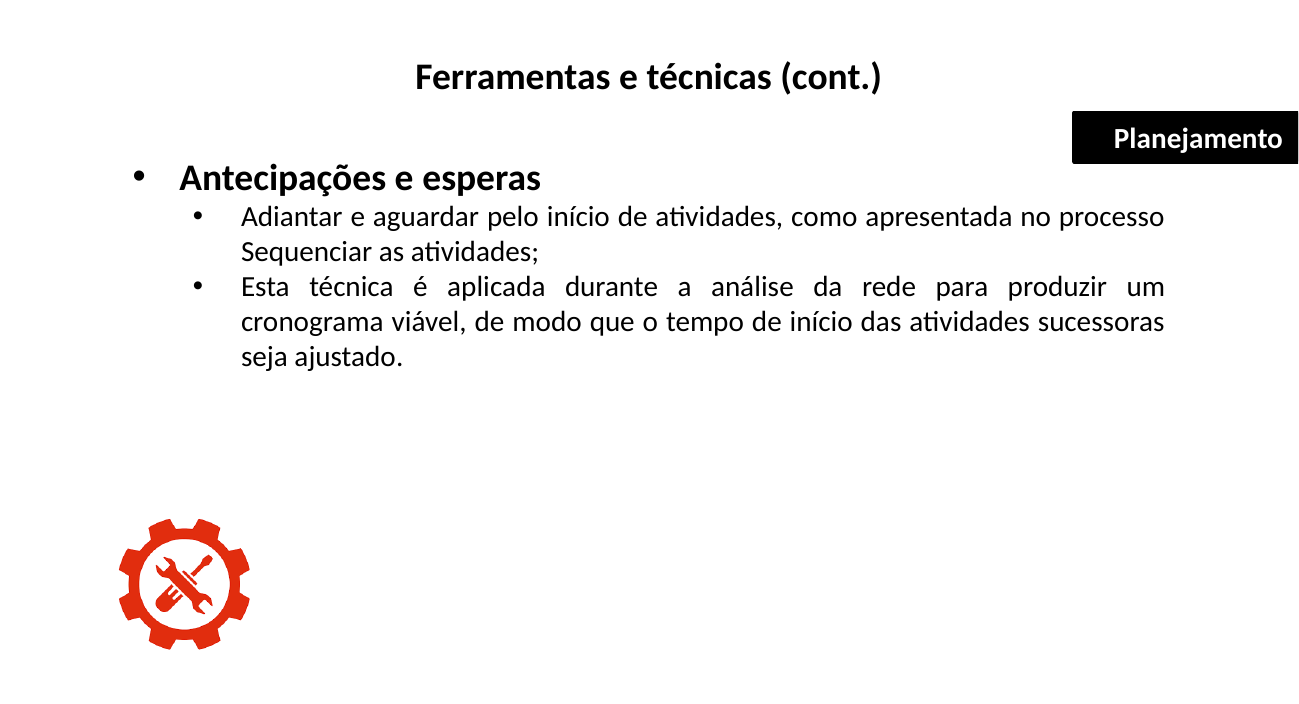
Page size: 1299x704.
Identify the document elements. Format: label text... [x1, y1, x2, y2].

text_box Antecipações e esperas Adiantar e aguardar pelo início de atividades, como apresentada no processo Sequenciar as atividades; Esta técnica é aplicada durante a análise da rede para produzir um cronograma viável, de modo que o tempo de início das atividades sucessoras seja ajustado. [117, 145, 1181, 383]
text_box Planejamento [1074, 112, 1299, 162]
text_box Ferramentas e técnicas (cont.) [0, 44, 1299, 106]
picture [117, 517, 251, 651]
